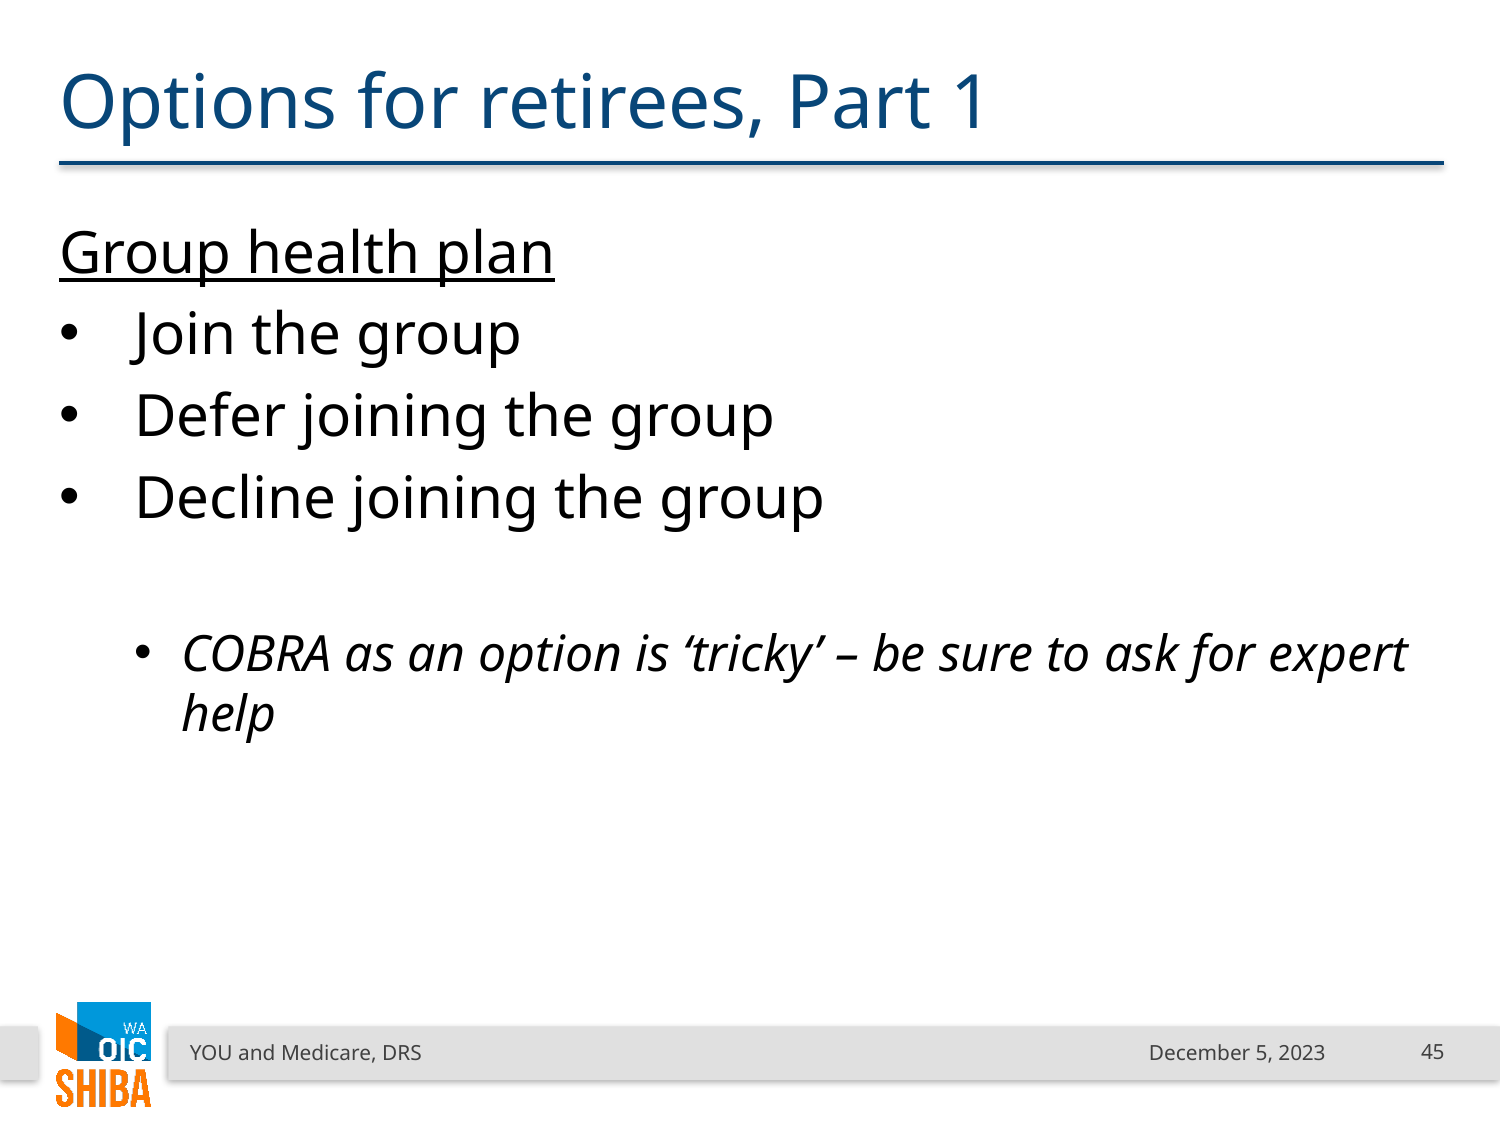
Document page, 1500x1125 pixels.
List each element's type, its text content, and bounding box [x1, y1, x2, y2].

picture [56, 1002, 151, 1107]
list Group health plan Join the group Defer joining the group Decline joining the group COBRA as an option is ‘tricky’ – be sure to ask for expert help [59, 215, 1445, 958]
footer YOU and Medicare, DRS [190, 1035, 785, 1069]
slide_number 45 [1339, 1035, 1445, 1069]
title Options for retirees, Part 1 [59, 53, 1445, 164]
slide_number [975, 1035, 1326, 1069]
